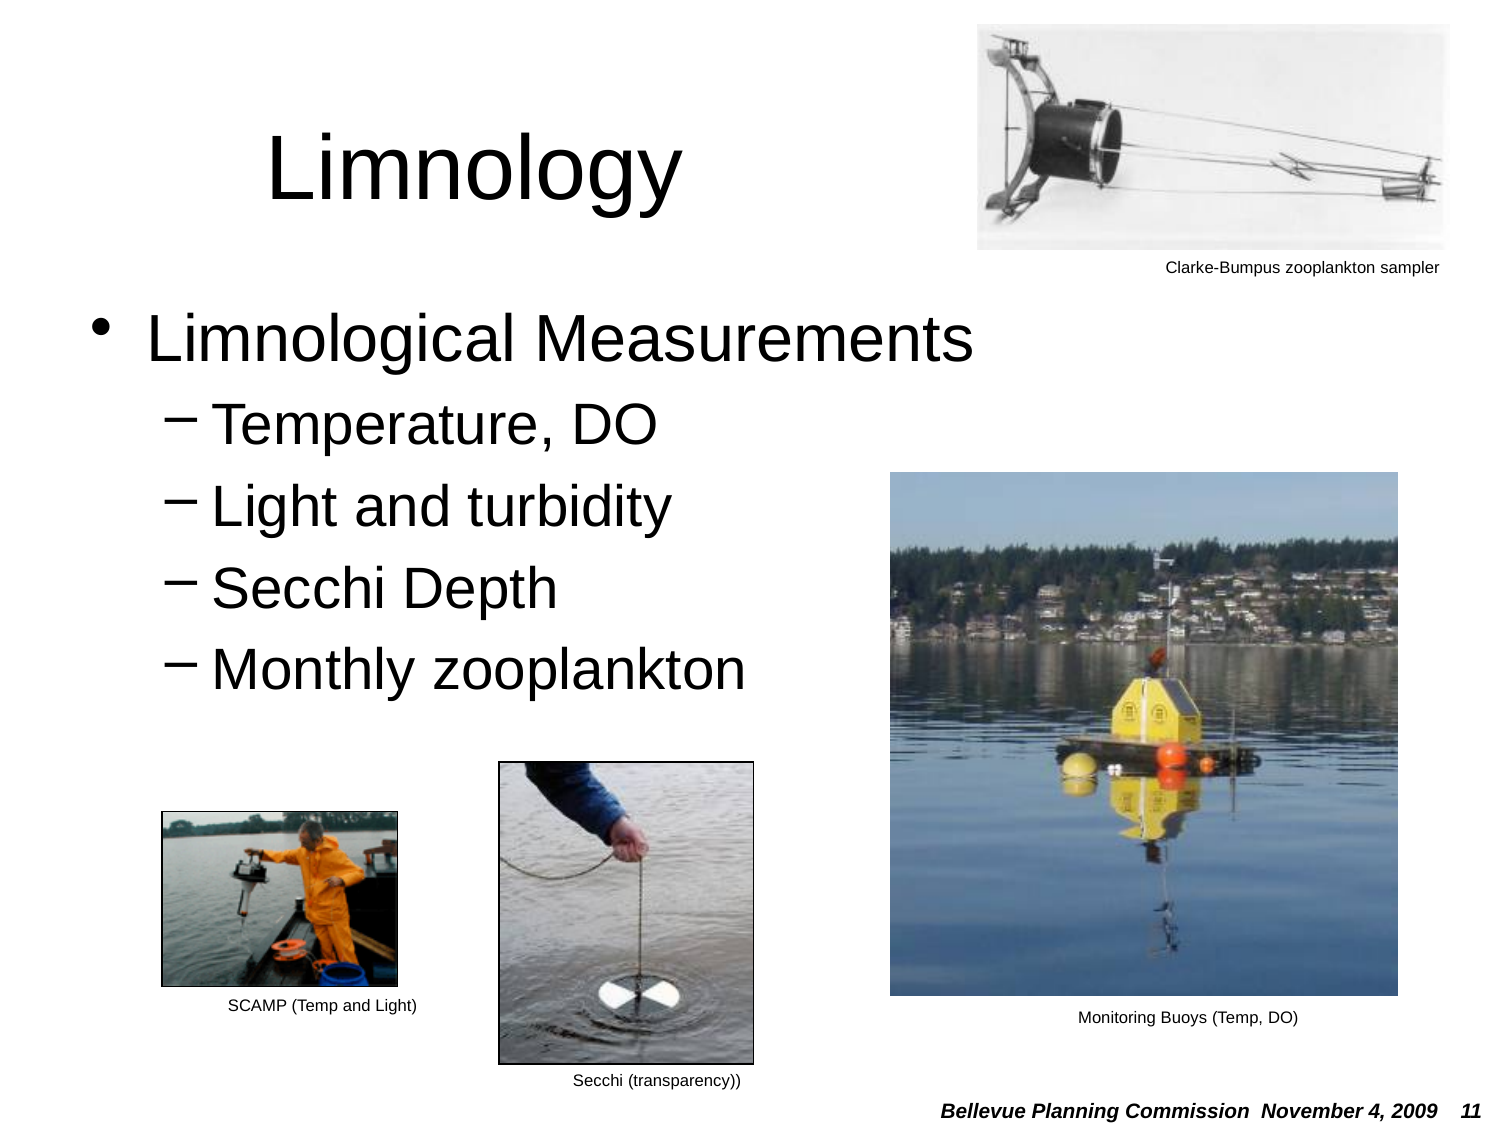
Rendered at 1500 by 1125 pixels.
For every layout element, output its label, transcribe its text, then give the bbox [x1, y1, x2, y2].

picture [499, 762, 754, 1064]
text_box Secchi (transparency)) [558, 1068, 757, 1098]
picture [162, 812, 398, 987]
text_box Limnology [0, 0, 950, 225]
text_box Limnological Measurements Temperature, DO Light and turbidity Secchi Depth Monthly zooplankton [74, 287, 1338, 843]
text_box SCAMP (Temp and Light) [213, 987, 433, 1023]
text_box Clarke-Bumpus zooplankton sampler [1150, 249, 1456, 285]
text_box Monitoring Buoys (Temp, DO) [1063, 1005, 1314, 1035]
picture [890, 472, 1399, 996]
picture [976, 24, 1451, 251]
